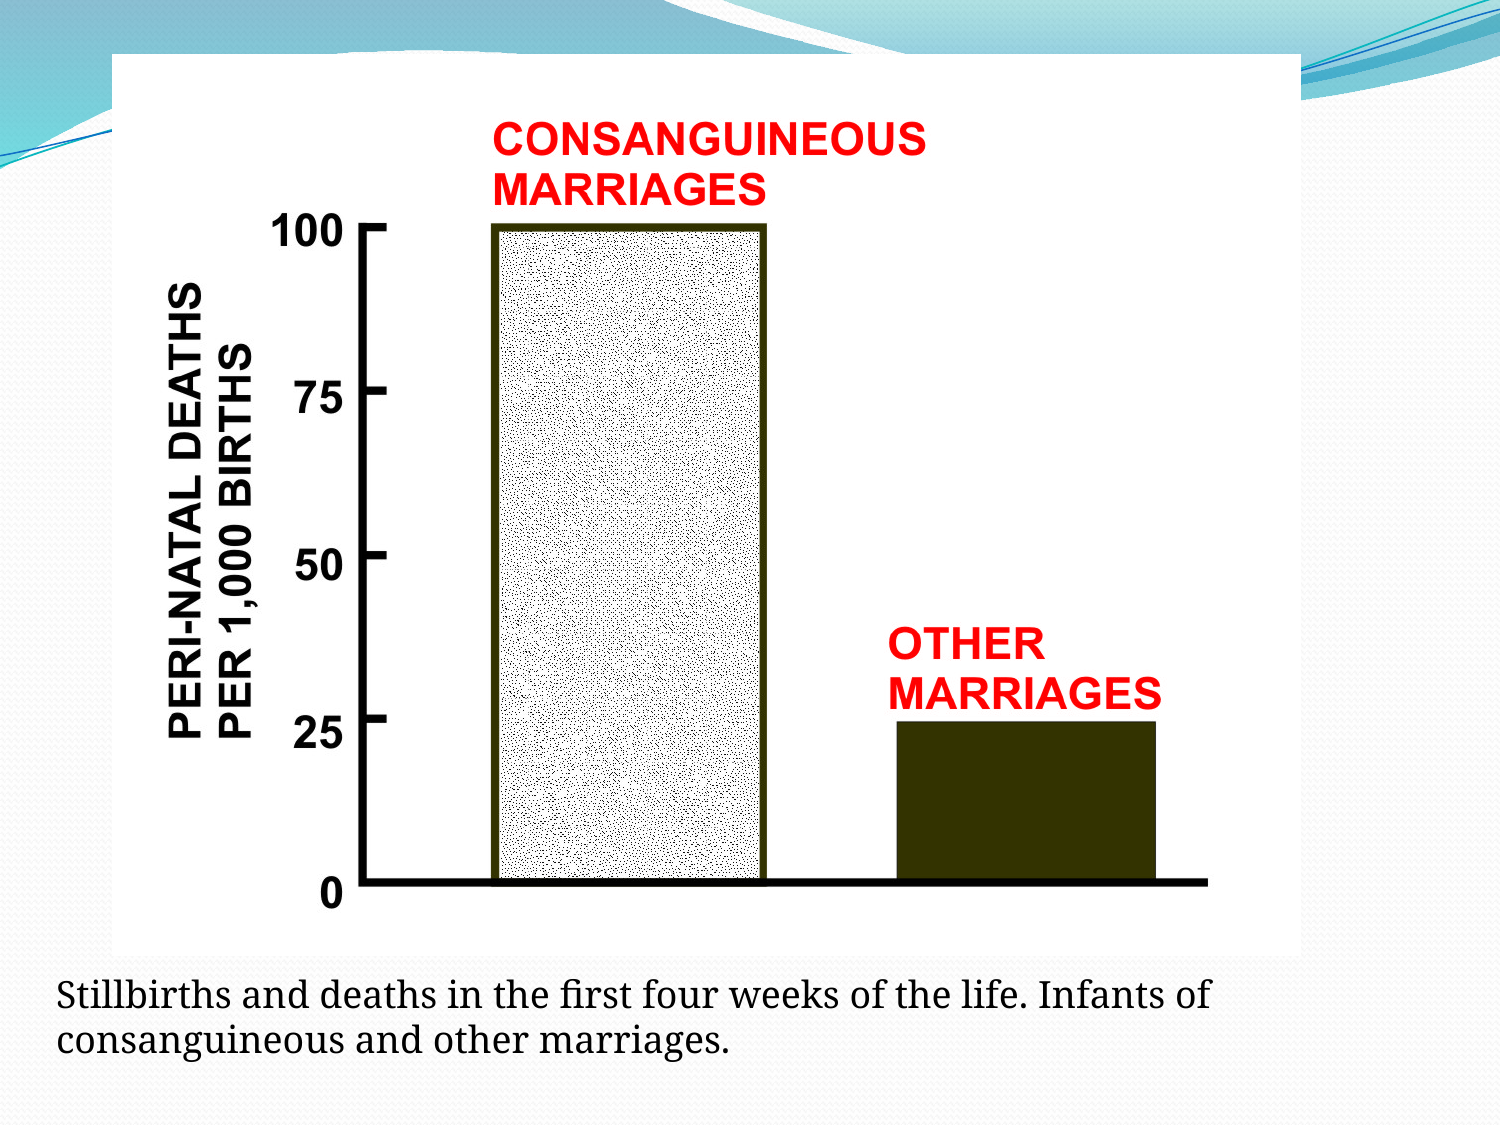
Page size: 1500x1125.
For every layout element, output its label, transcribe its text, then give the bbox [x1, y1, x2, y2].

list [111, 54, 1302, 956]
text_box Stillbirths and deaths in the first four weeks of the life. Infants of consanguineous and other marriages. [41, 964, 1459, 1069]
